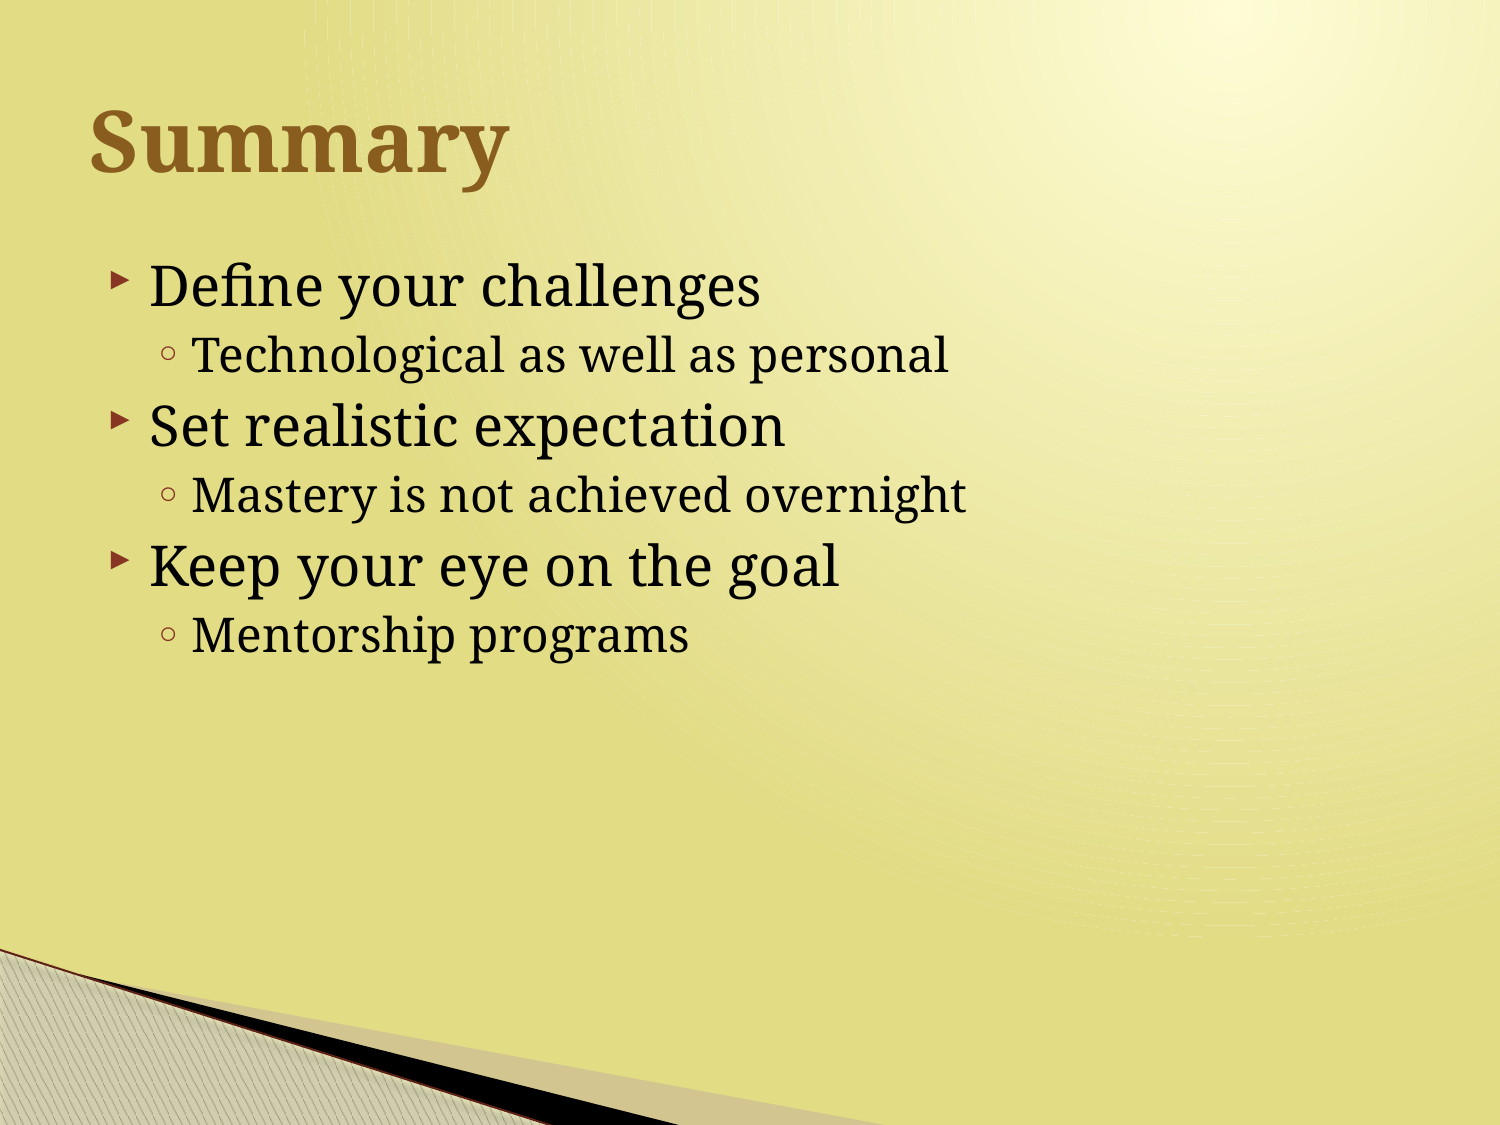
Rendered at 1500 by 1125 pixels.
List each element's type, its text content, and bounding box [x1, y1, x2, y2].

list Define your challenges Technological as well as personal Set realistic expectation Mastery is not achieved overnight Keep your eye on the goal Mentorship programs [75, 243, 1425, 986]
title Summary [75, 45, 1425, 233]
